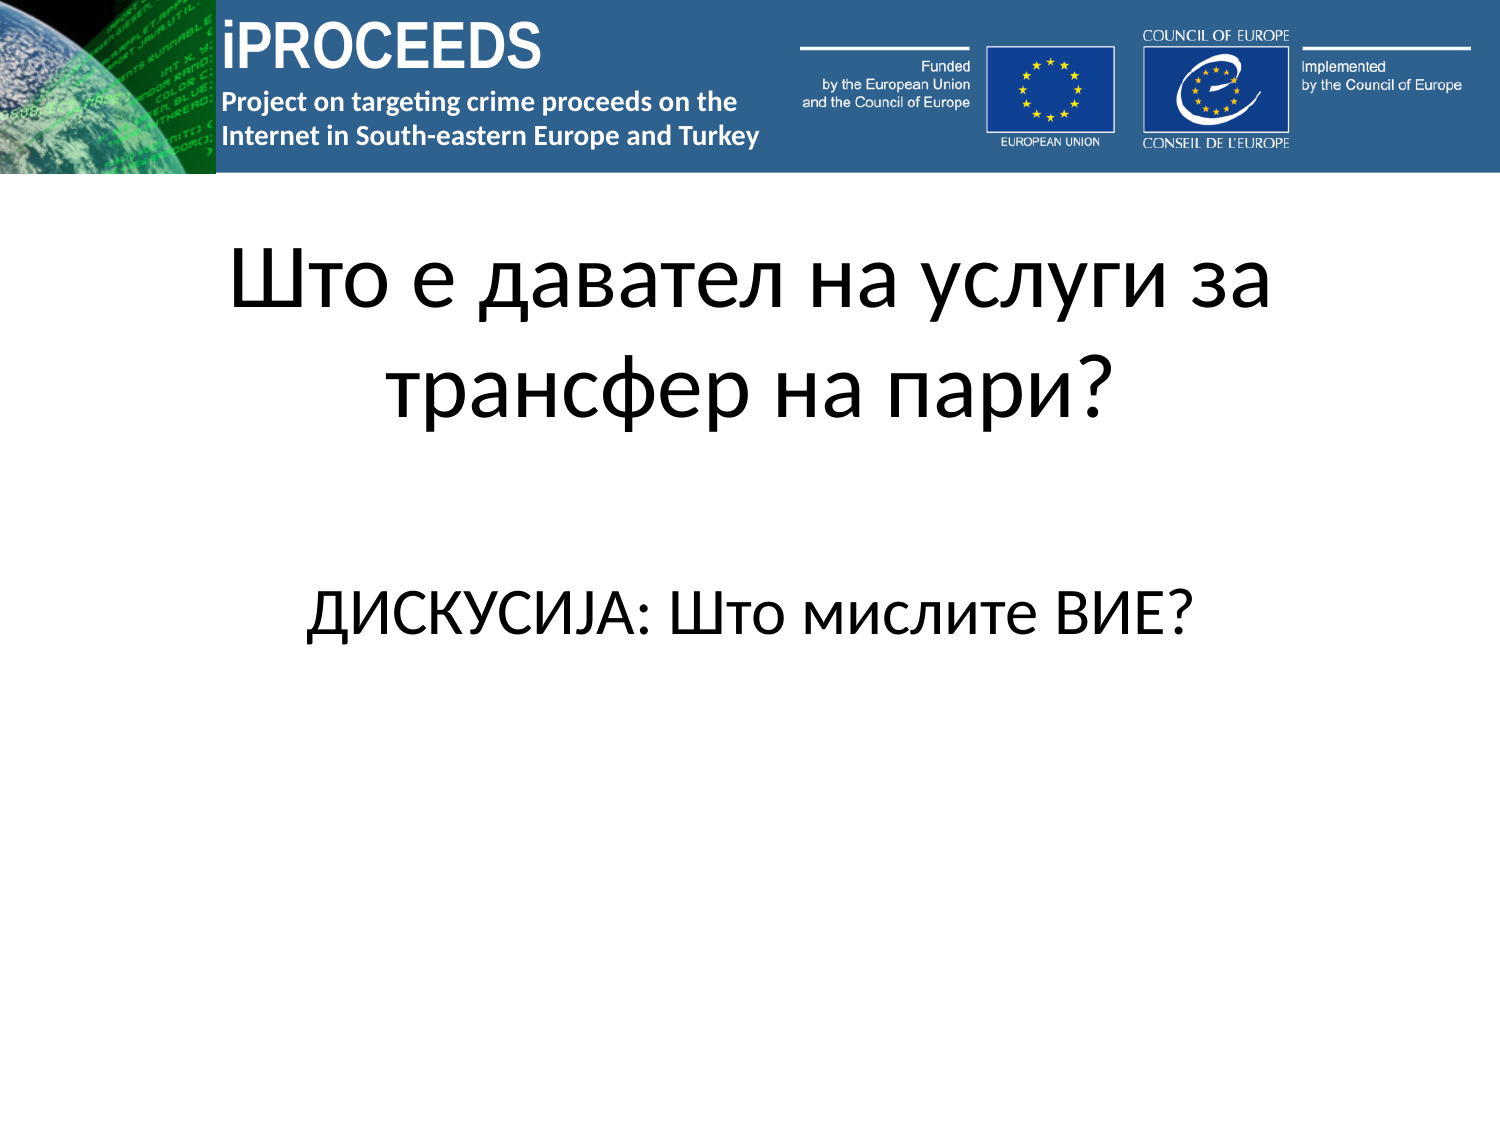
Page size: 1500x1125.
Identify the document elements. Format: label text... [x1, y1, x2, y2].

list ДИСКУСИЈА: Што мислите ВИЕ? [76, 373, 1427, 1017]
title Што е давател на услуги за трансфер на пари? [76, 220, 1427, 373]
picture [800, 30, 1471, 148]
picture [0, 0, 216, 174]
